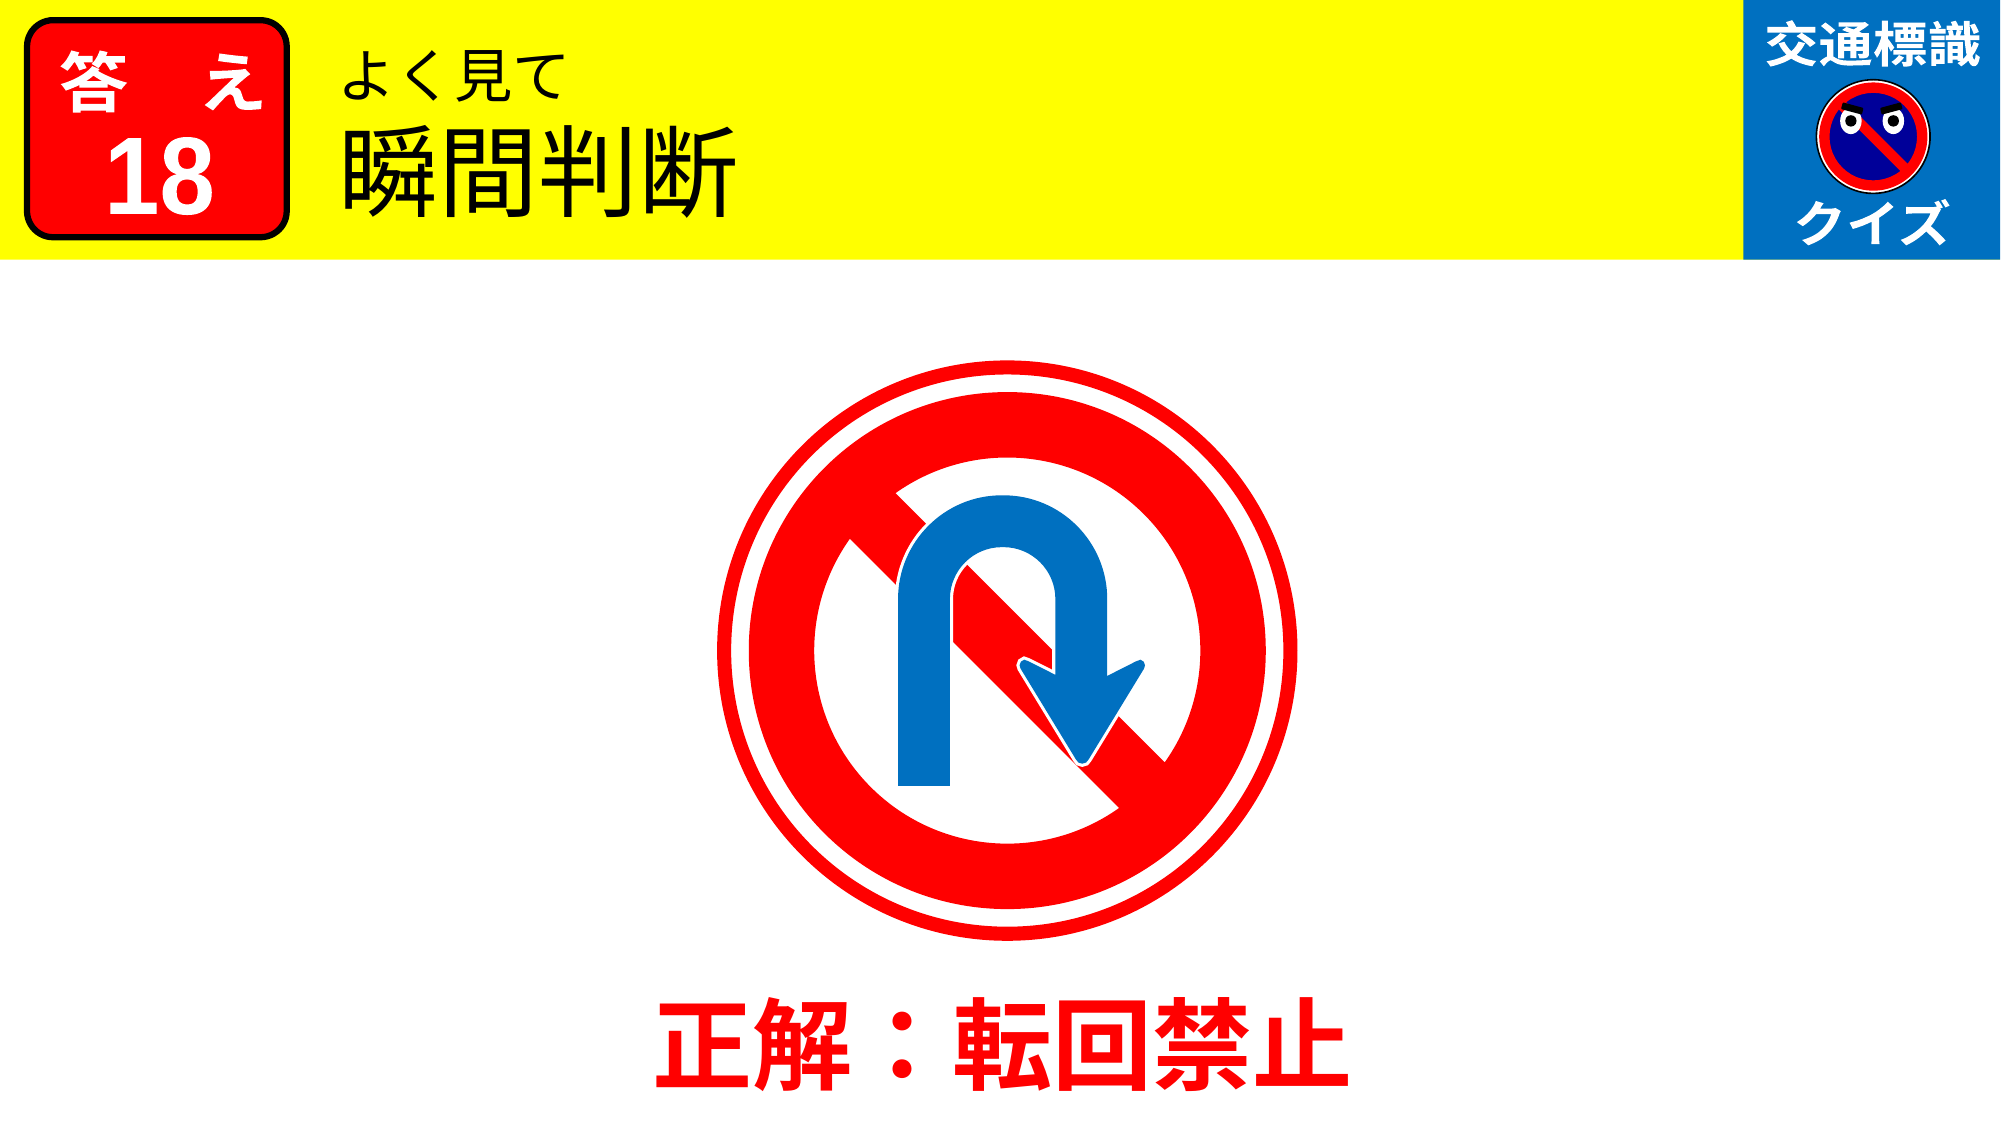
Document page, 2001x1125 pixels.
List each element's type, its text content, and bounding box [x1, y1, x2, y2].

text_box 瞬間判断 [323, 101, 754, 237]
text_box よく見て [322, 32, 586, 117]
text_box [716, 360, 1298, 942]
text_box 正解：転回禁止 [637, 975, 1368, 1110]
